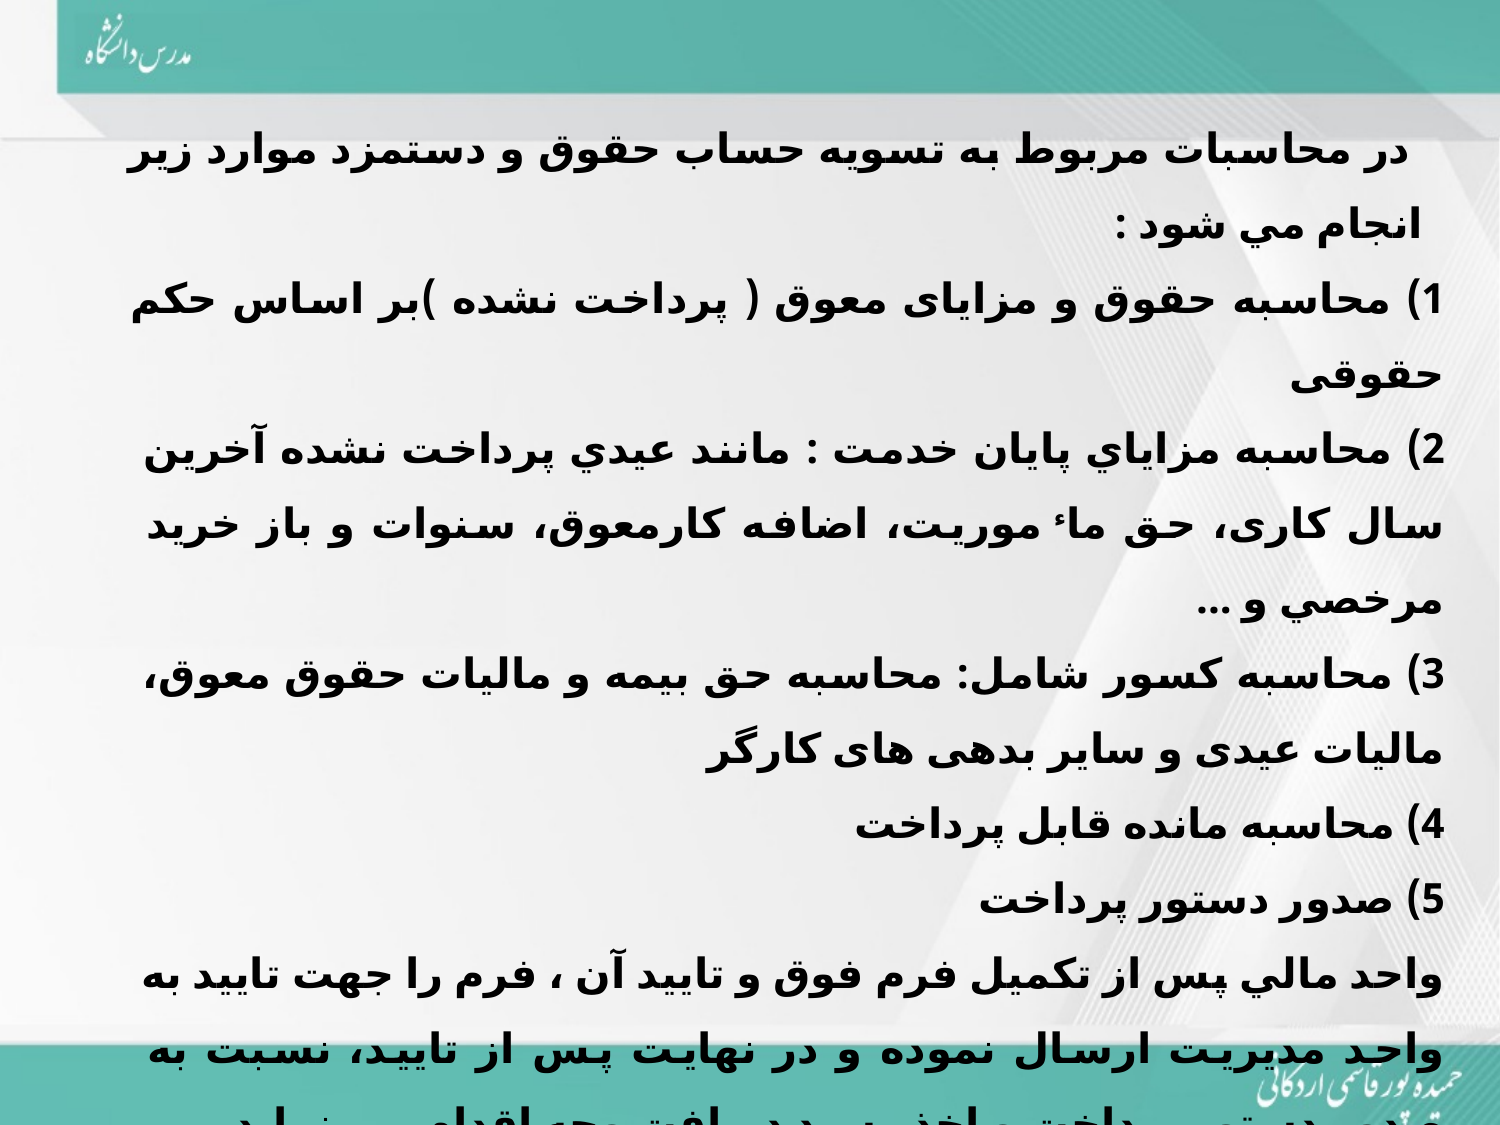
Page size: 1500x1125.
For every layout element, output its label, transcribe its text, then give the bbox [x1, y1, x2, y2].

text_box در محاسبات مربوط به تسويه حساب حقوق و دستمزد موارد زير انجام مي شود : 1) محاسبه حقوق و مزایای معوق ( پرداخت نشده )بر اساس حکم حقوقی 2) محاسبه مزاياي پايان خدمت : مانند عيدي پرداخت نشده آخرين سال کاری، حق ماء موریت، اضافه کارمعوق، سنوات و باز خريد مرخصي و ... 3) محاسبه کسور شامل: محاسبه حق بیمه و مالیات حقوق معوق، مالیات عیدی و سایر بدهی های کارگر 4) محاسبه مانده قابل پرداخت 5) صدور دستور پرداخت واحد مالي پس از تکميل فرم فوق و تاييد آن ، فرم را جهت تاييد به واحد مديريت ارسال نموده و در نهايت پس از تاييد، نسبت به صدور دستور پرداخت و اخذ رسيد دريافت وجه اقدام مي نمايد. [89, 89, 1460, 1125]
picture [0, 0, 1500, 1125]
